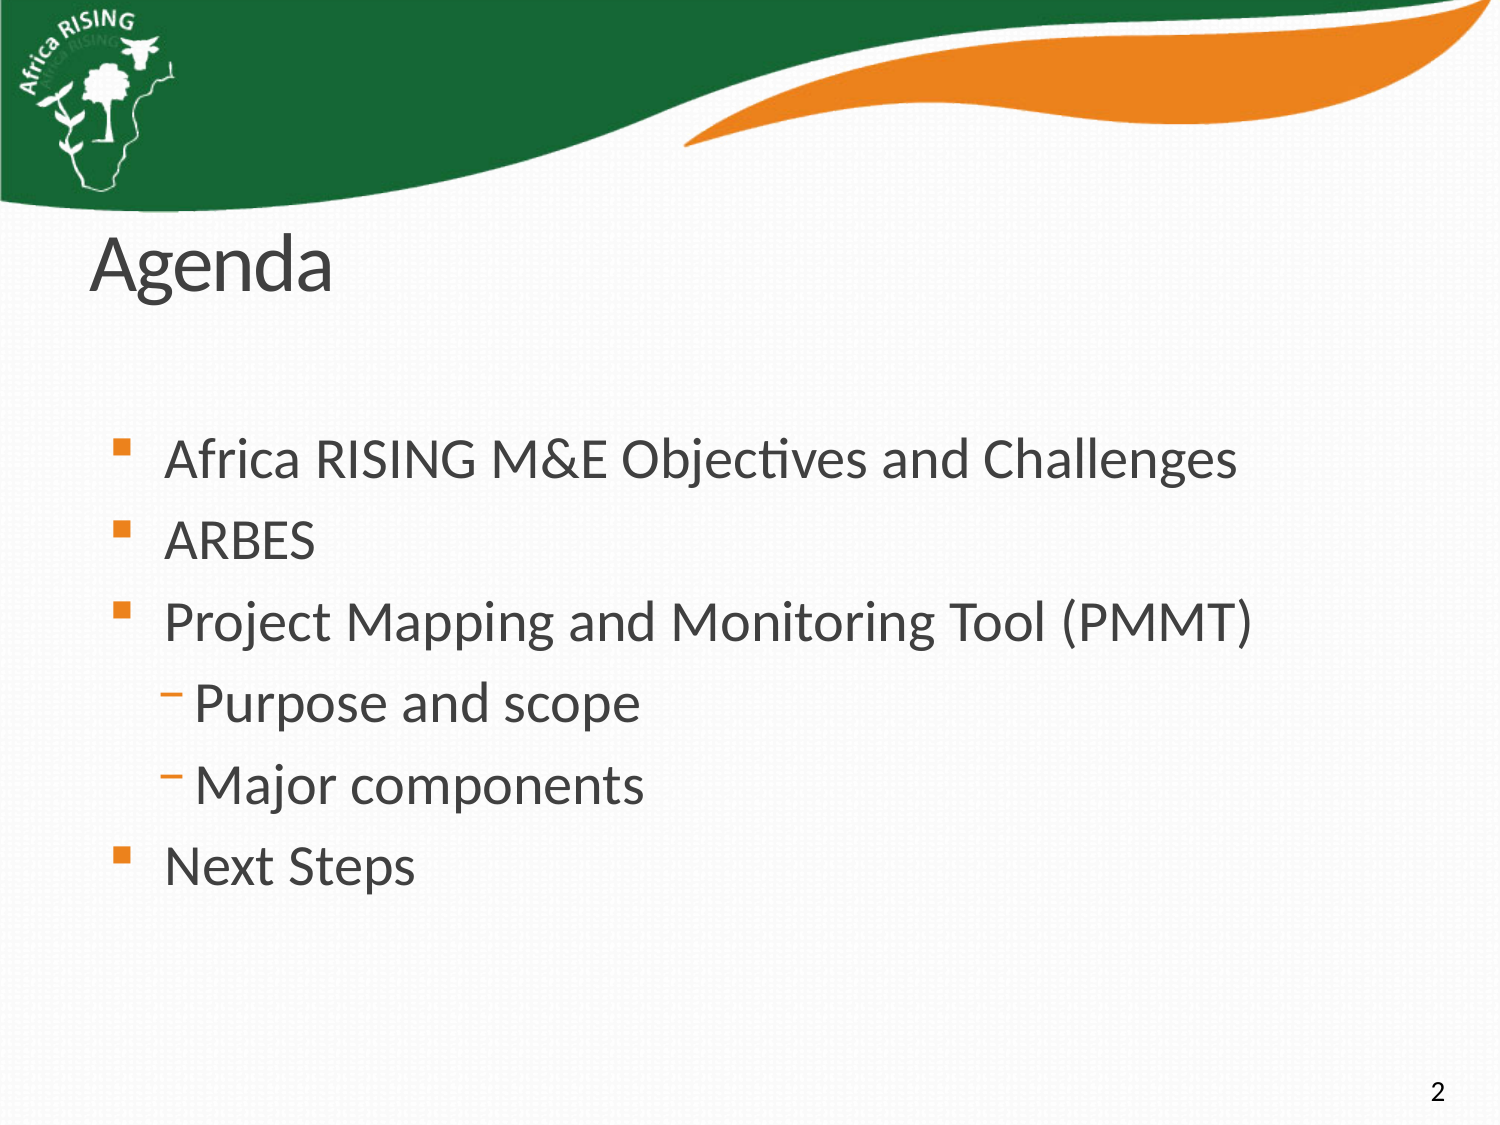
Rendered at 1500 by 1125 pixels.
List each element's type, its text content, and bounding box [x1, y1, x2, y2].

list Africa RISING M&E Objectives and Challenges ARBES Project Mapping and Monitoring Tool (PMMT) Purpose and scope Major components Next Steps [75, 413, 1369, 1075]
title Agenda [75, 212, 1369, 413]
slide_number 2 [1362, 1062, 1463, 1103]
picture [0, 0, 1500, 213]
